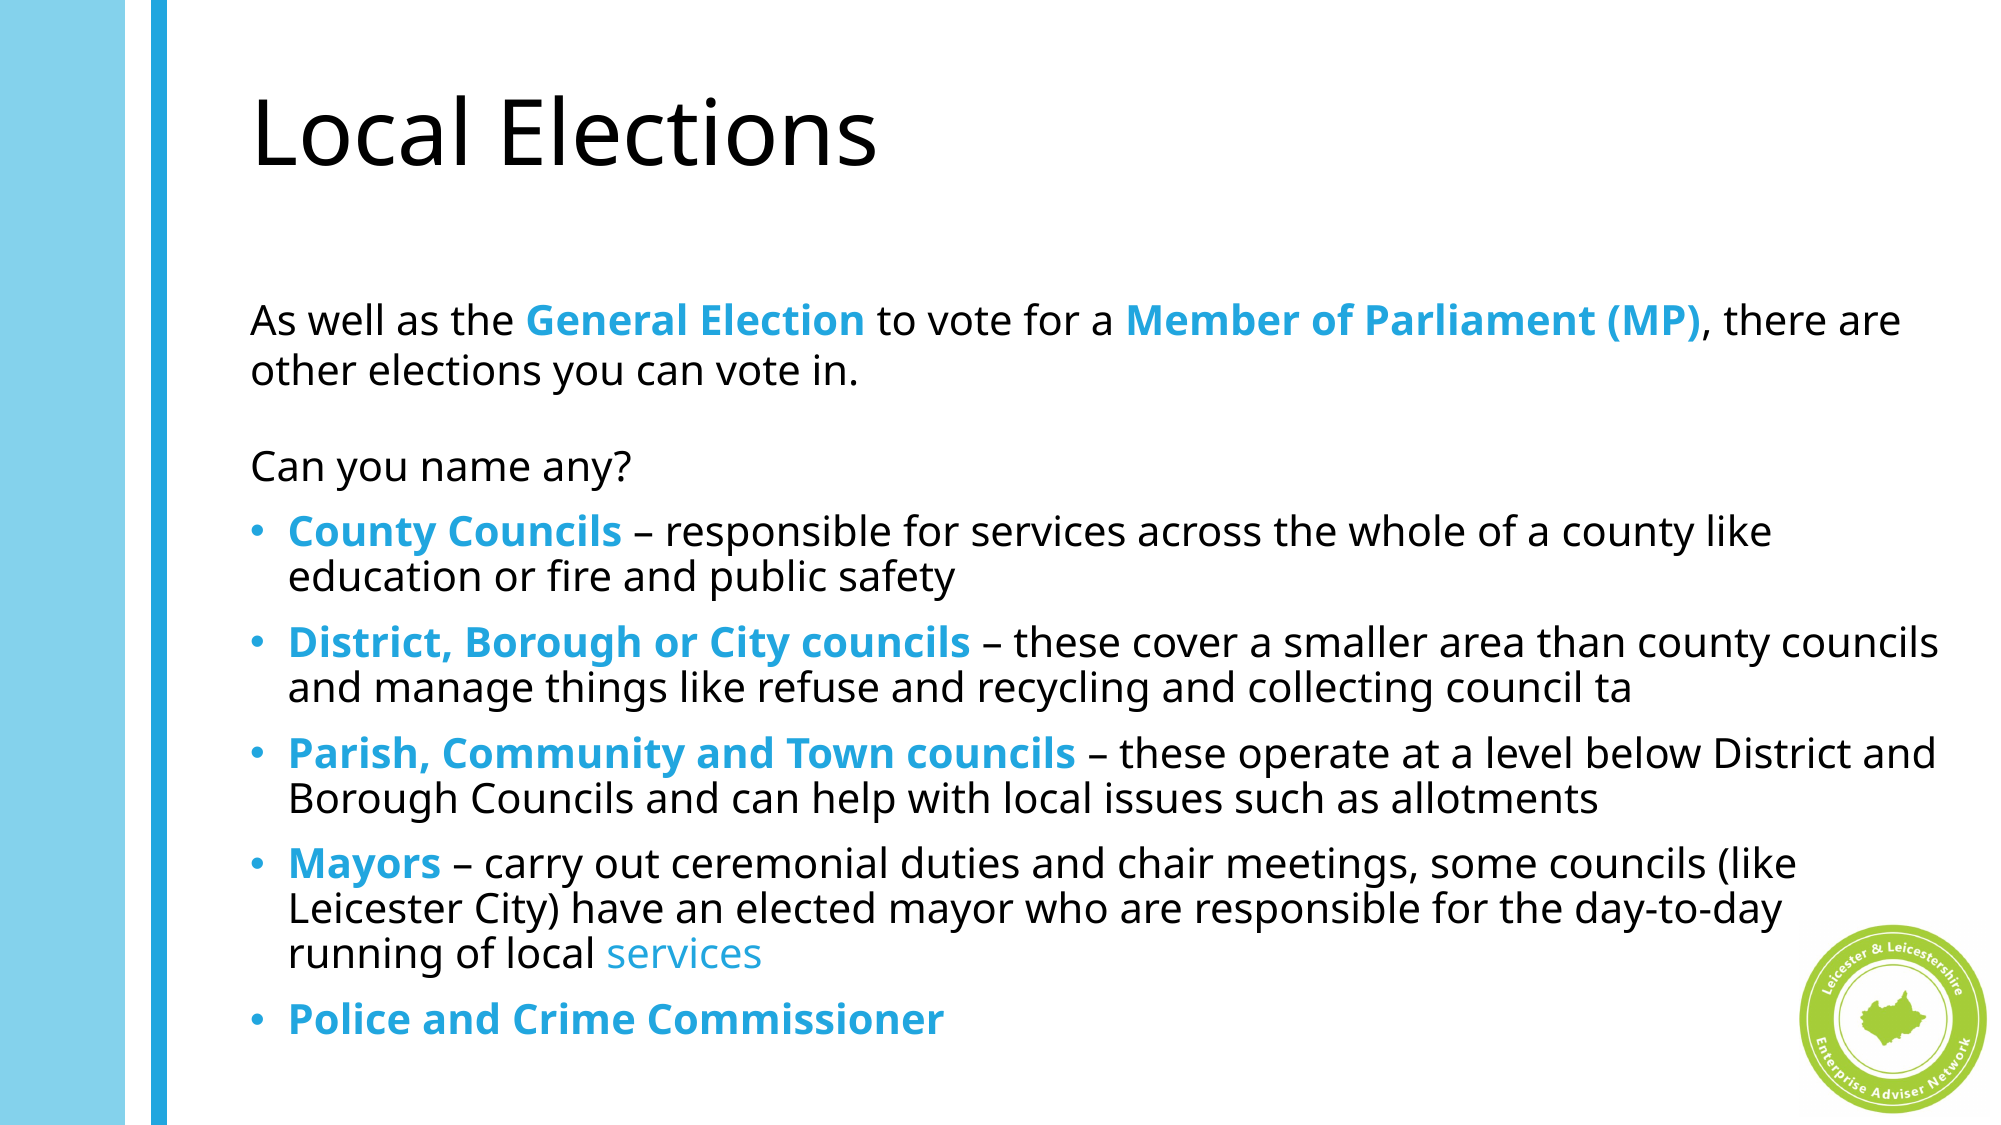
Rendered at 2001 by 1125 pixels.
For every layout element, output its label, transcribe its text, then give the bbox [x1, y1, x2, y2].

text_box [151, 0, 167, 1125]
text_box [0, 0, 125, 1125]
title Local Elections [235, 0, 1342, 273]
list As well as the General Election to vote for a Member of Parliament (MP), there are other elections you can vote in. Can you name any? County Councils – responsible for services across the whole of a county like education or fire and public safety District, Borough or City councils – these cover a smaller area than county councils and manage things like refuse and recycling and collecting council ta Parish, Community and Town councils – these operate at a level below District and Borough Councils and can help with local issues such as allotments Mayors – carry out ceremonial duties and chair meetings, some councils (like Leicester City) have an elected mayor who are responsible for the day-to-day running of local services Police and Crime Commissioner [235, 286, 1958, 1112]
picture [1799, 920, 1990, 1117]
